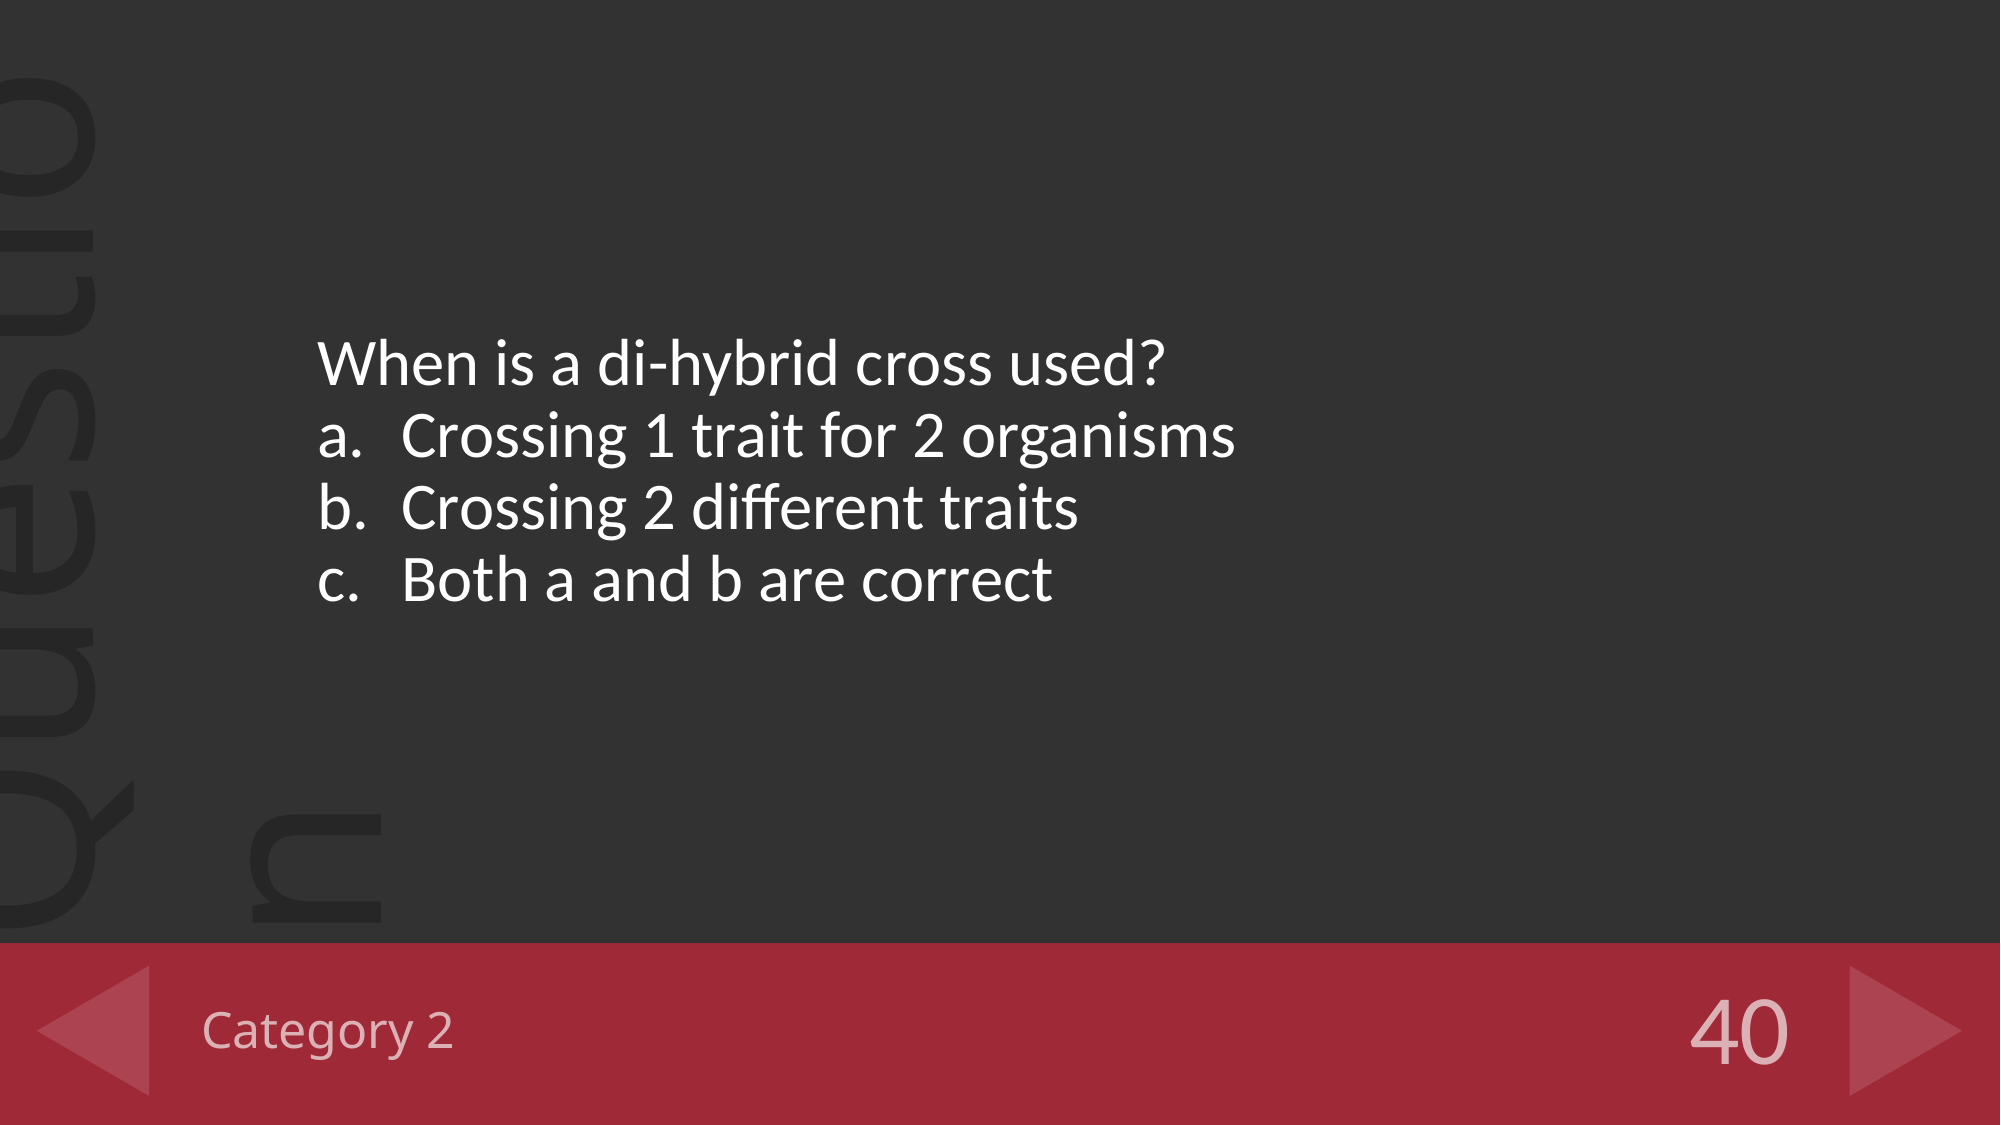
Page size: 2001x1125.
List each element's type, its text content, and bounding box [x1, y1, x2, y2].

title Category 2 [185, 967, 1494, 1097]
list When is a di-hybrid cross used? Crossing 1 trait for 2 organisms Crossing 2 different traits Both a and b are correct [302, 307, 1760, 636]
list 40 [1494, 967, 1806, 1097]
